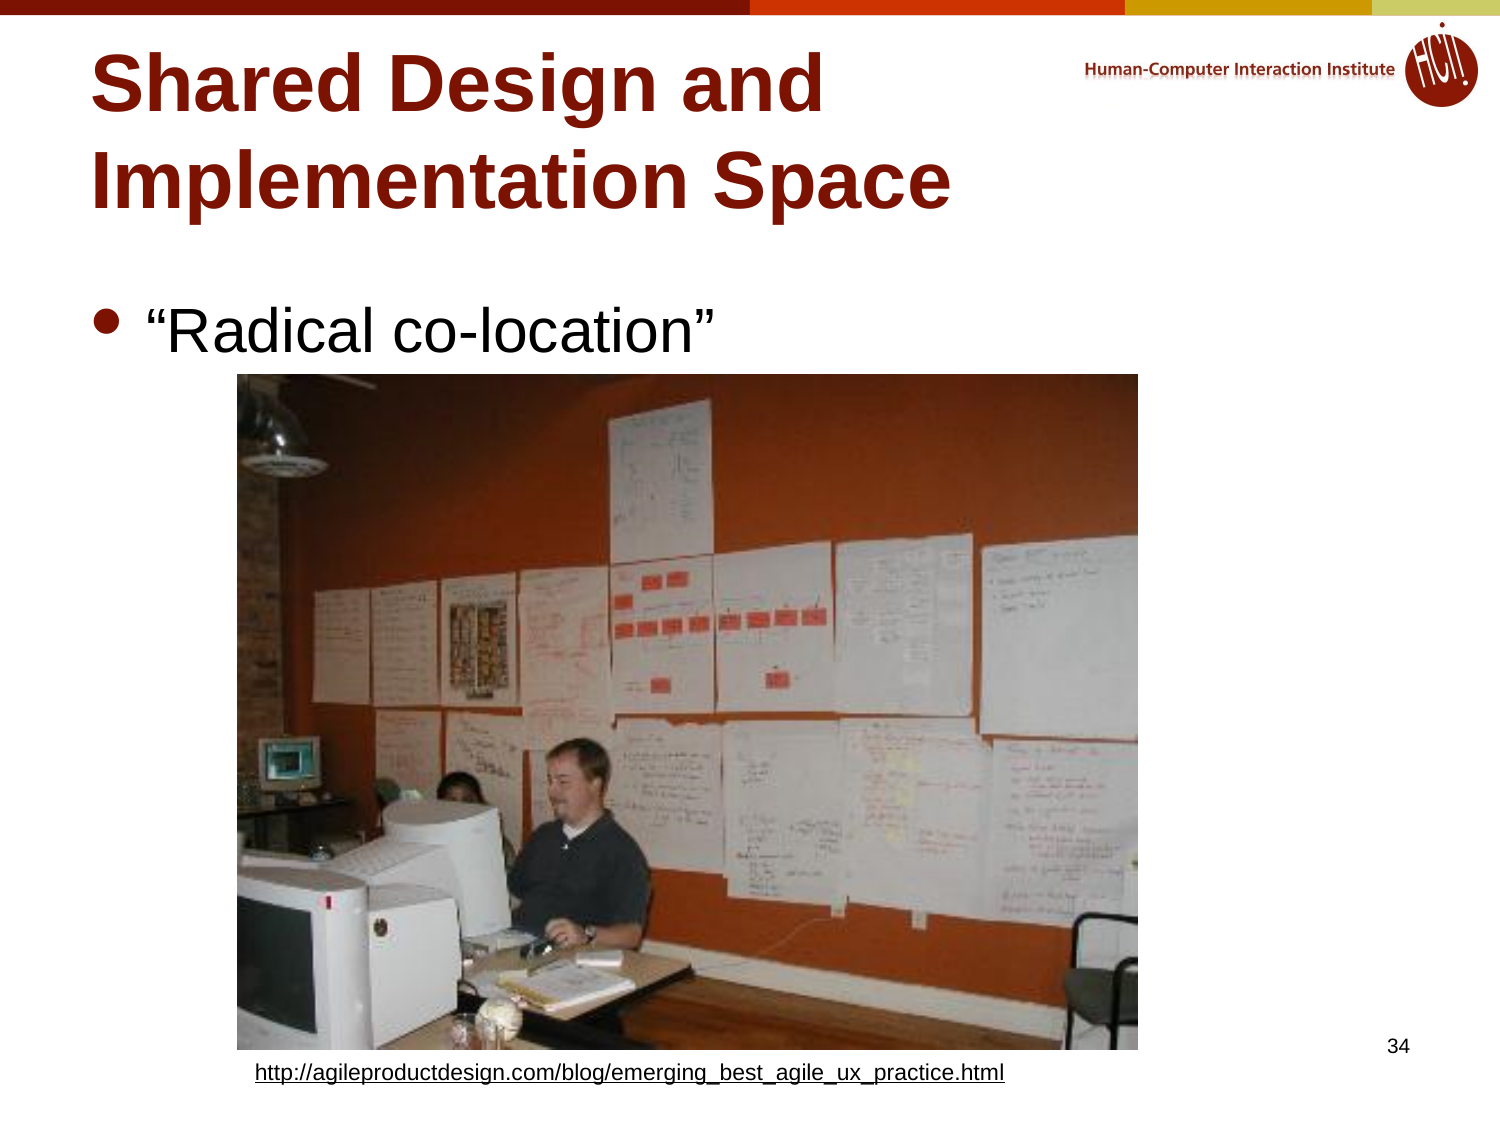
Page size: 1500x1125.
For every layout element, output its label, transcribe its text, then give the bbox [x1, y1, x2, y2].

slide_number 34 [1074, 1024, 1426, 1101]
text_box http://agileproductdesign.com/blog/emerging_best_agile_ux_practice.html [239, 1058, 1027, 1093]
title Shared Design and Implementation Space [74, 19, 1313, 233]
picture [1313, 22, 1478, 107]
list “Radical co-location” [74, 281, 1426, 1006]
picture [237, 374, 1138, 1051]
